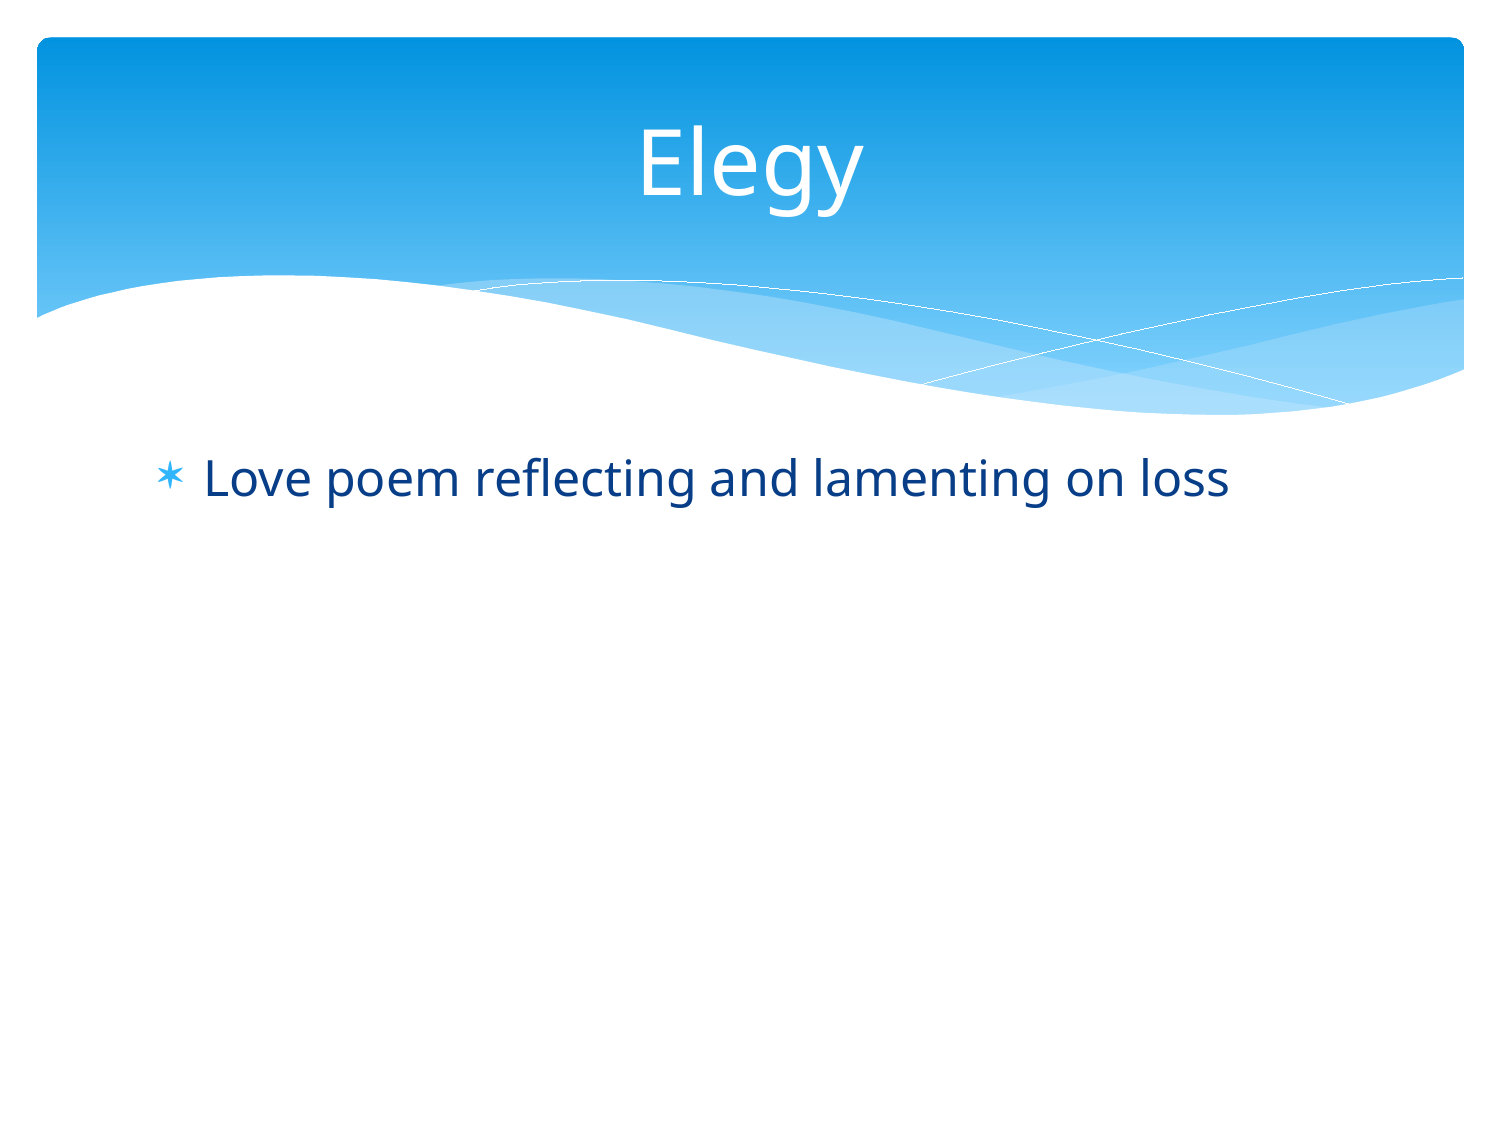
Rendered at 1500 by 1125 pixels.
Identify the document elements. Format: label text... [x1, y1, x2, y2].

list Love poem reflecting and lamenting on loss [143, 438, 1359, 1005]
title Elegy [75, 55, 1425, 261]
